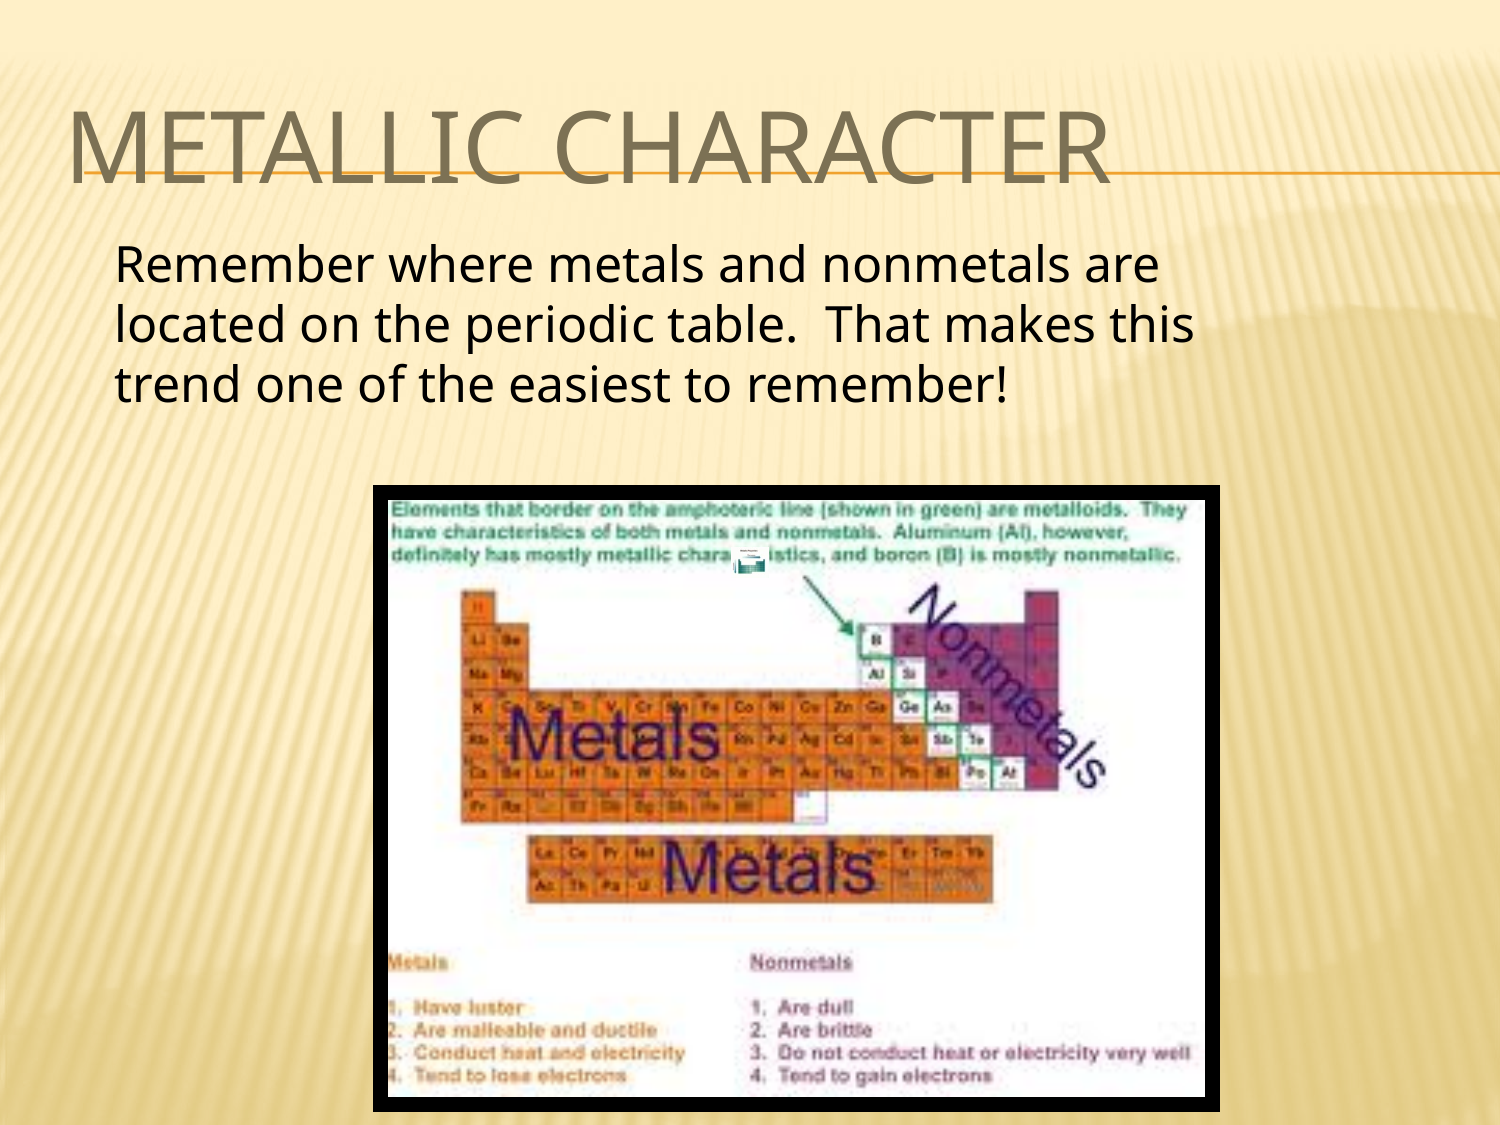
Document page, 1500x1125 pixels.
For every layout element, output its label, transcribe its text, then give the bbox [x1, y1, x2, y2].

text_box Remember where metals and nonmetals are located on the periodic table. That makes this trend one of the easiest to remember! [99, 224, 1250, 420]
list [387, 499, 1206, 1098]
picture [731, 546, 769, 578]
title Metallic character [50, 75, 1475, 213]
